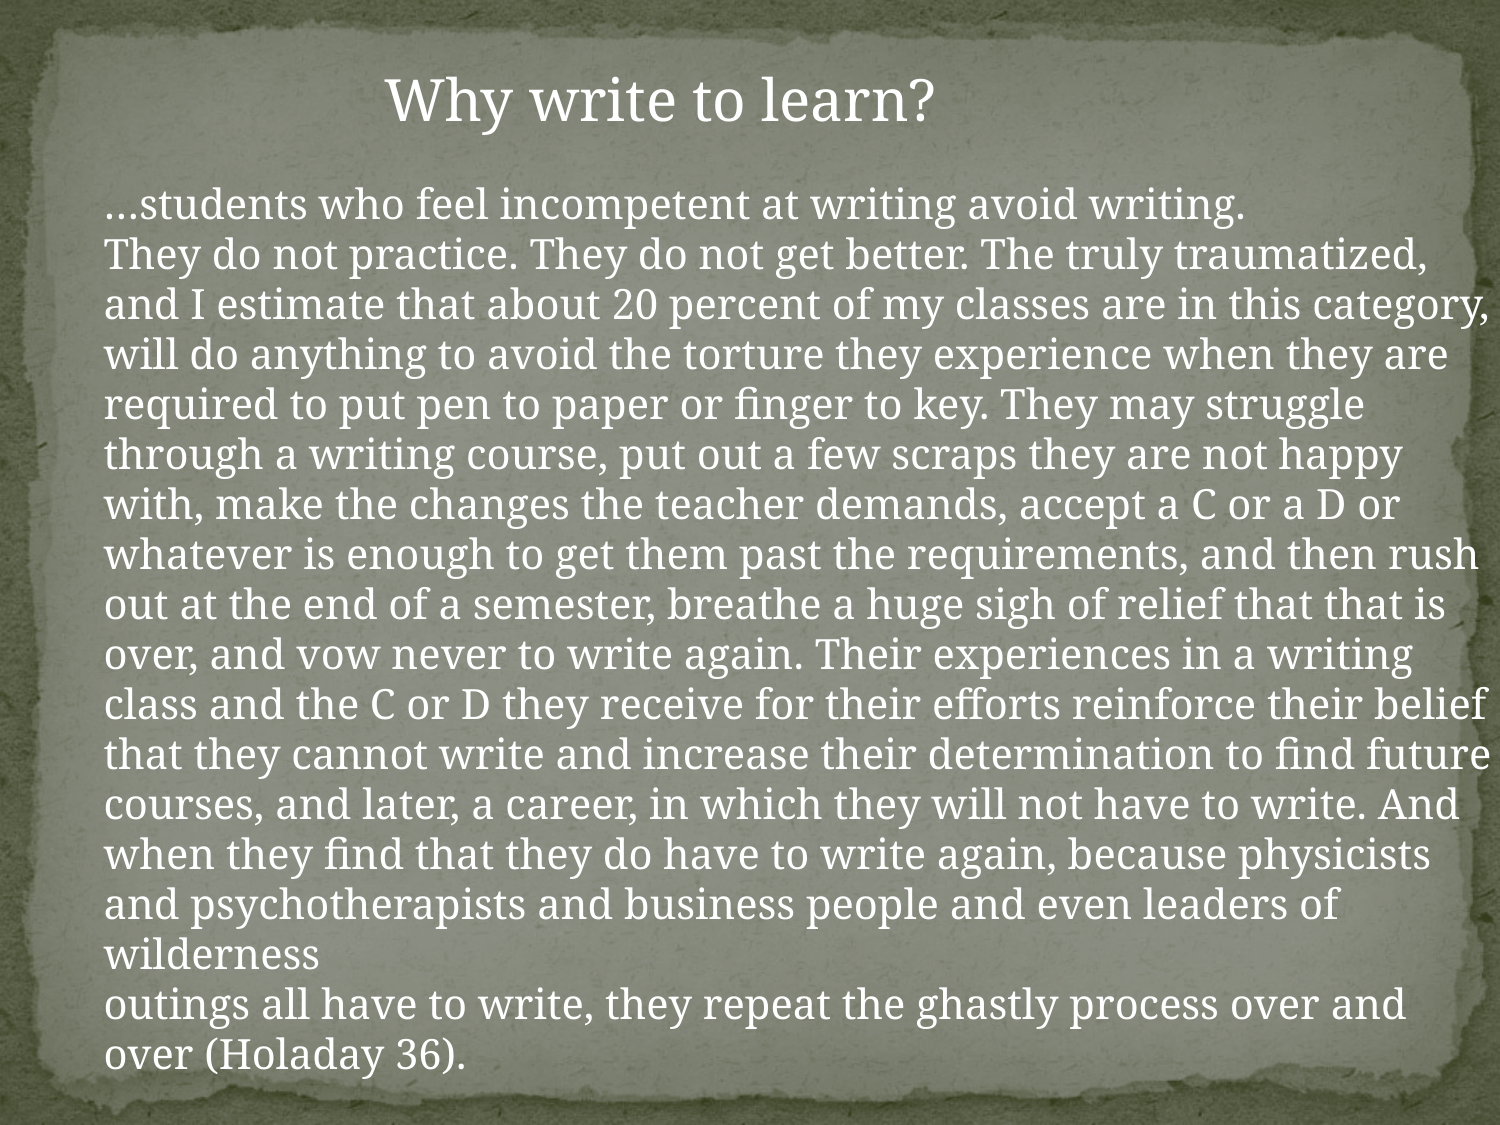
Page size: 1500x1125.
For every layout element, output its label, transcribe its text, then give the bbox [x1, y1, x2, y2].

text_box …students who feel incompetent at writing avoid writing. They do not practice. They do not get better. The truly traumatized, and I estimate that about 20 percent of my classes are in this category, will do anything to avoid the torture they experience when they are required to put pen to paper or finger to key. They may struggle through a writing course, put out a few scraps they are not happy with, make the changes the teacher demands, accept a C or a D or whatever is enough to get them past the requirements, and then rush out at the end of a semester, breathe a huge sigh of relief that that is over, and vow never to write again. Their experiences in a writing class and the C or D they receive for their efforts reinforce their belief that they cannot write and increase their determination to find future courses, and later, a career, in which they will not have to write. And when they find that they do have to write again, because physicists and psychotherapists and business people and even leaders of wilderness outings all have to write, they repeat the ghastly process over and over (Holaday 36). [88, 170, 1500, 1086]
text_box Why write to learn? [369, 55, 952, 141]
